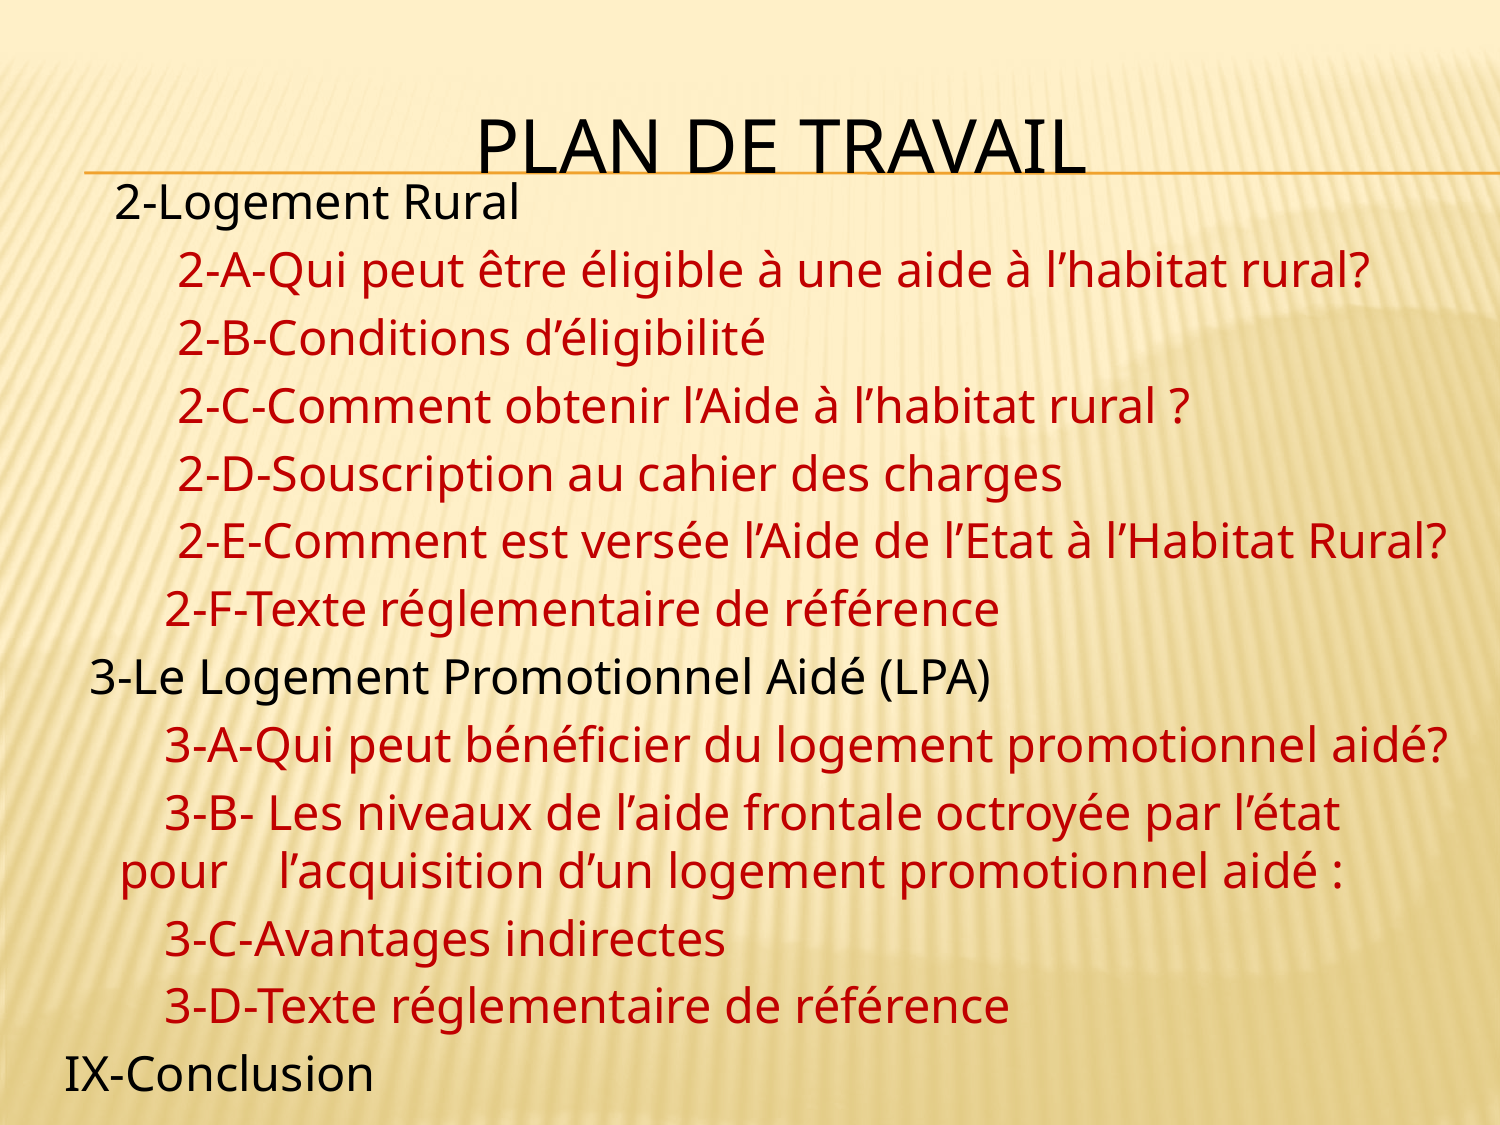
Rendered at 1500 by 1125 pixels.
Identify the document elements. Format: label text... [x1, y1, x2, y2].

list 2-Logement Rural 2-A-Qui peut être éligible à une aide à l’habitat rural? 2-B-Conditions d’éligibilité 2-C-Comment obtenir l’Aide à l’habitat rural ? 2-D-Souscription au cahier des charges 2-E-Comment est versée l’Aide de l’Etat à l’Habitat Rural? 2-F-Texte réglementaire de référence 3-Le Logement Promotionnel Aidé (LPA) 3-A-Qui peut bénéficier du logement promotionnel aidé? 3-B- Les niveaux de l’aide frontale octroyée par l’état pour l’acquisition d’un logement promotionnel aidé : 3-C-Avantages indirectes 3-D-Texte réglementaire de référence IX-Conclusion [50, 164, 1475, 1125]
title Plan de travail [50, 75, 1475, 164]
